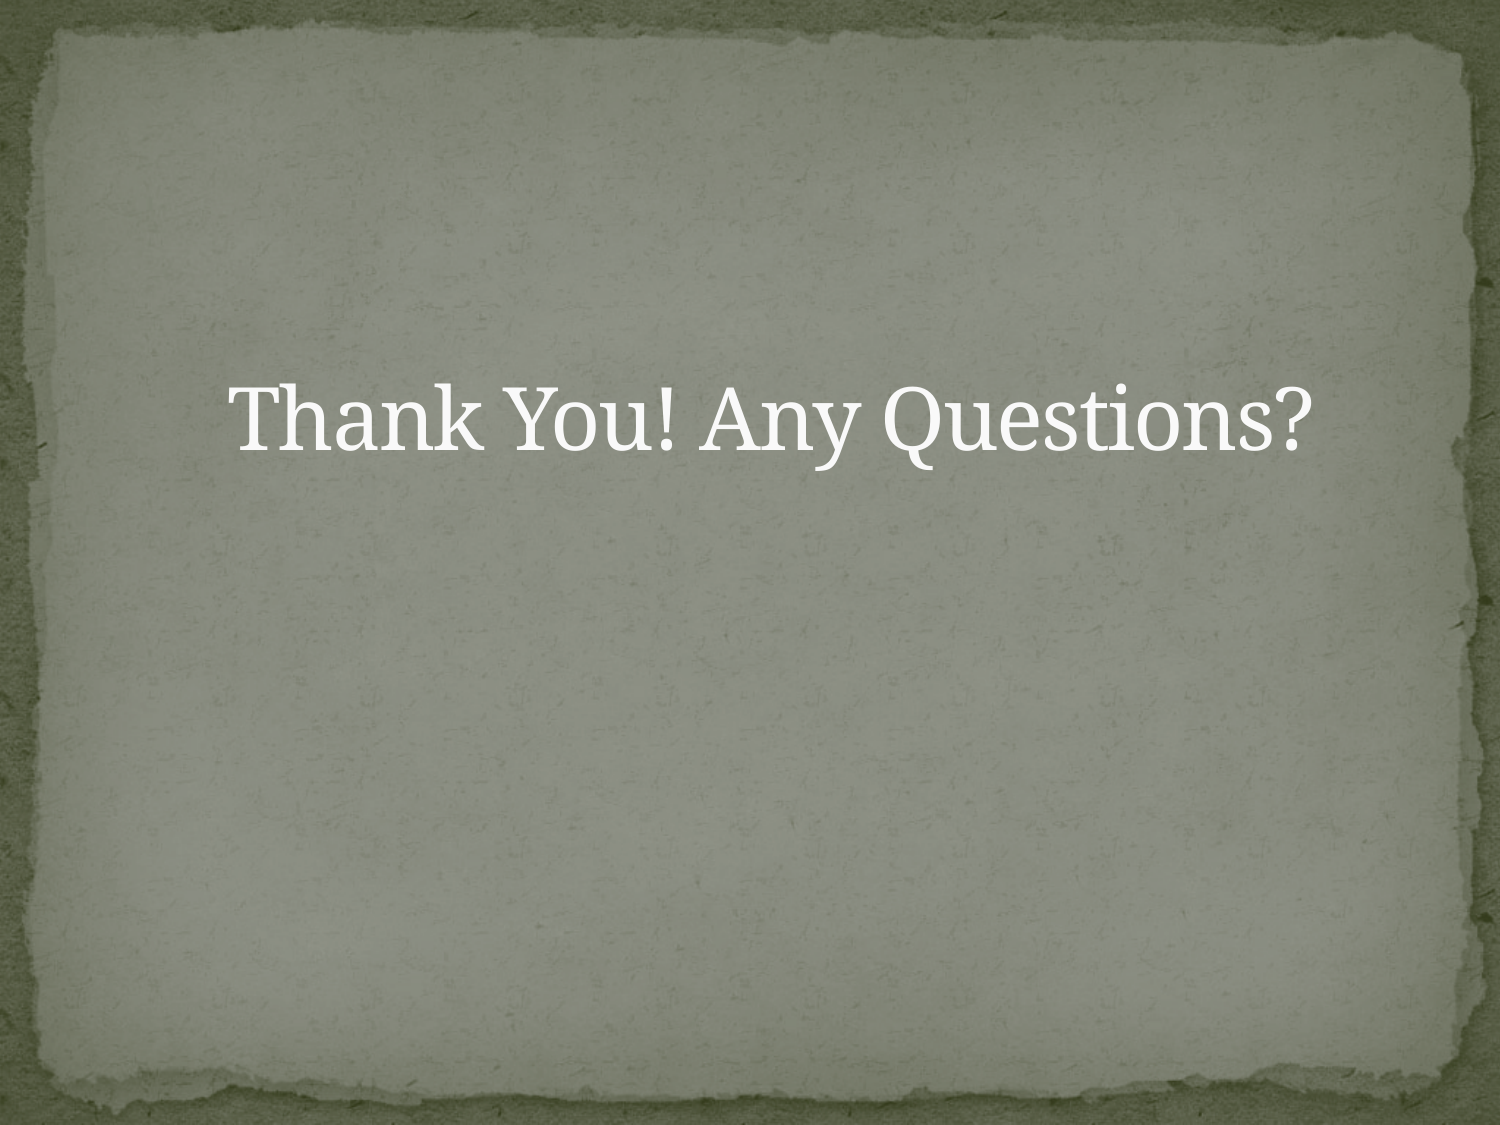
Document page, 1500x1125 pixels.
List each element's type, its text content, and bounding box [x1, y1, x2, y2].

title Thank You! Any Questions? [212, 149, 1500, 475]
